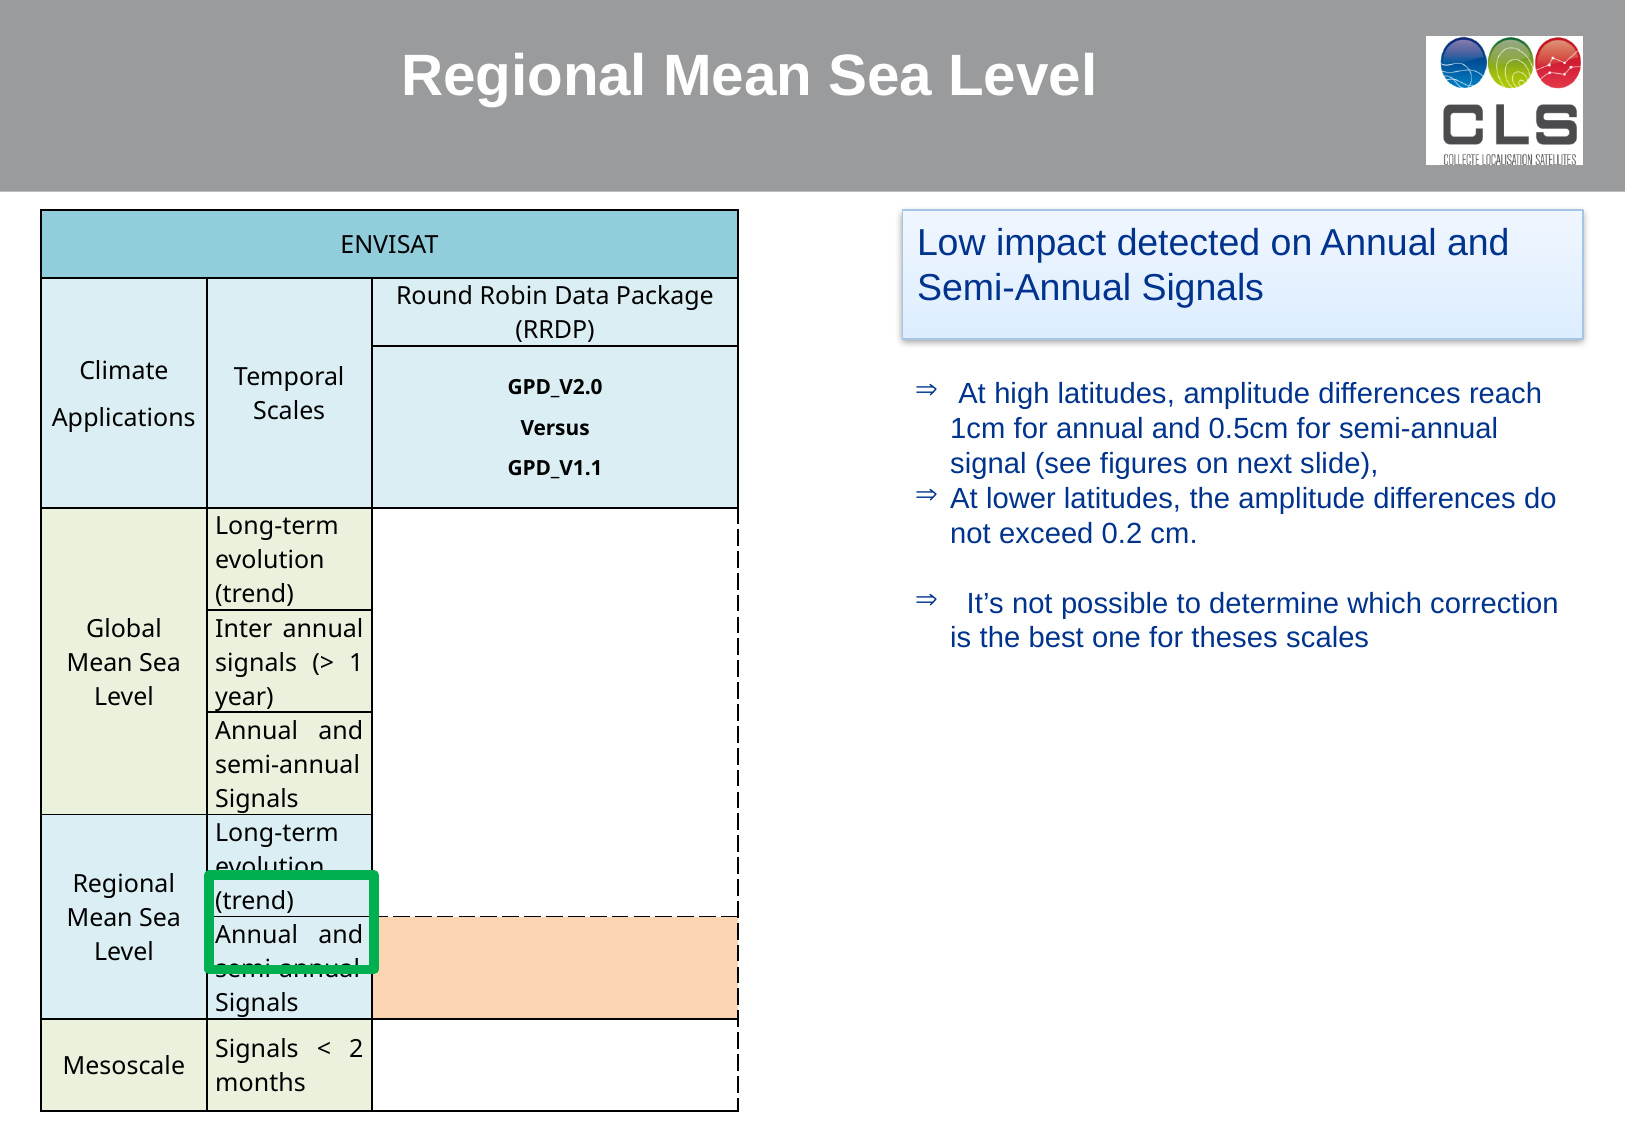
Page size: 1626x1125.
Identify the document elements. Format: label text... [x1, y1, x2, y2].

table_cell [373, 1020, 738, 1110]
text_box Low impact detected on Annual and Semi-Annual Signals [902, 209, 1584, 340]
table_cell Temporal Scales [208, 279, 371, 507]
table_cell Long-term evolution (trend) [208, 509, 371, 609]
table_cell Round Robin Data Package (RRDP) [373, 279, 737, 345]
text_box [207, 873, 376, 971]
table_cell Annual and semi-annual Signals [208, 971, 371, 1018]
table_cell [373, 917, 738, 1018]
table_cell Climate Applications [42, 279, 206, 507]
picture [1426, 36, 1583, 165]
text_box Regional Mean Sea Level [386, 40, 1162, 119]
table_cell Long-term evolution (trend) [208, 815, 371, 873]
table_header ENVISAT [42, 211, 737, 277]
table_cell Regional Mean Sea Level [42, 815, 206, 1018]
table_cell Annual and semi-annual Signals [208, 713, 371, 814]
text_box At high latitudes, amplitude differences reach 1cm for annual and 0.5cm for semi-annual signal (see figures on next slide), At lower latitudes, the amplitude differences do not exceed 0.2 cm. It’s not possible to determine which correction is the best one for theses scales [899, 366, 1591, 662]
table_cell Inter annual signals (> 1 year) [208, 611, 371, 711]
table_cell Signals < 2 months [208, 1020, 371, 1110]
table_cell Global Mean Sea Level [42, 509, 206, 814]
table_cell [373, 509, 738, 917]
table_cell Mesoscale [42, 1020, 206, 1110]
table_cell GPD_V2.0 Versus GPD_V1.1 [373, 347, 737, 507]
